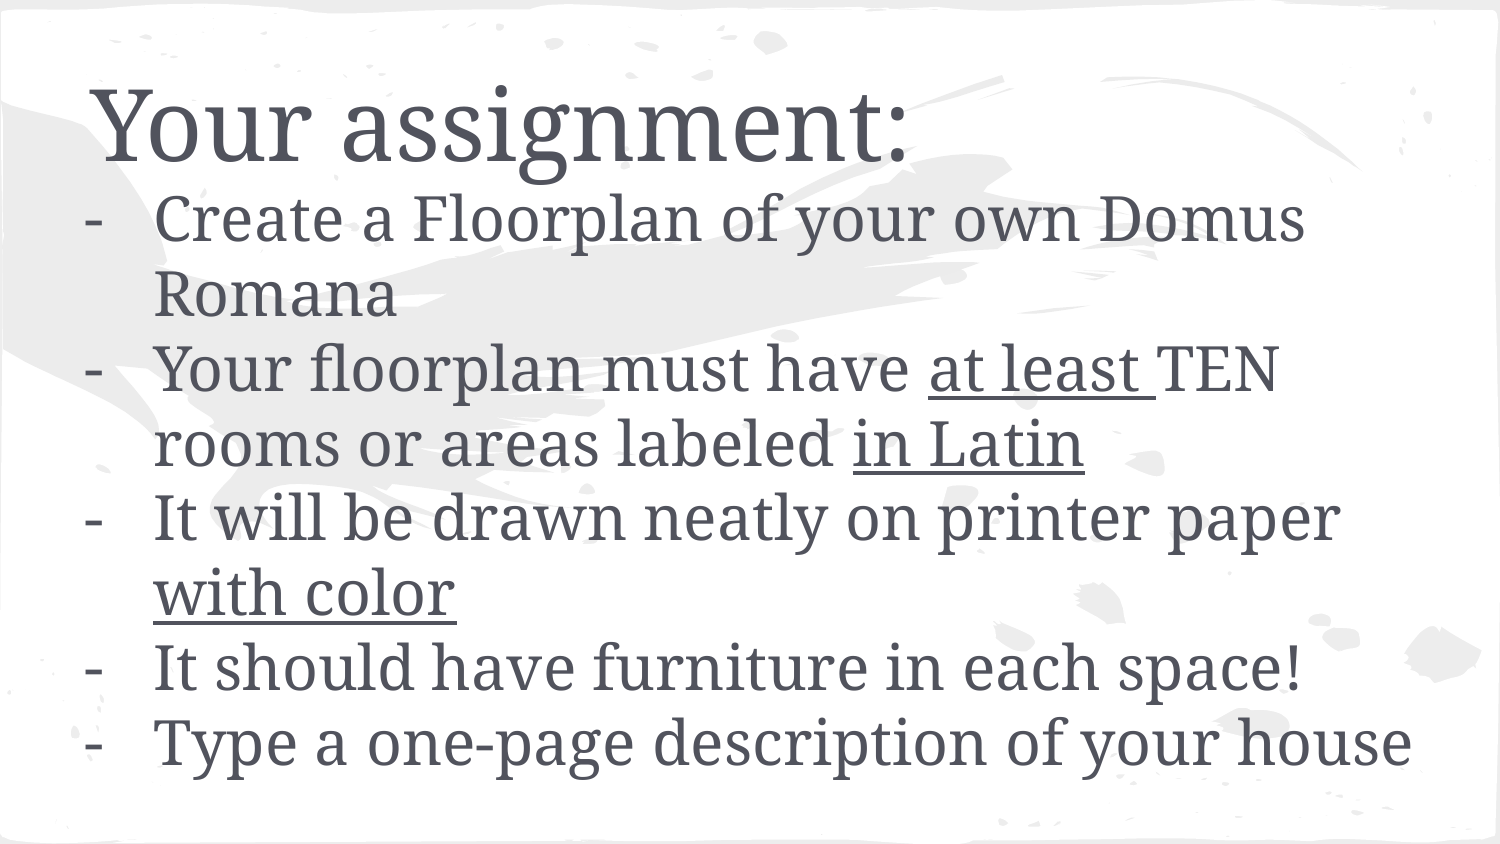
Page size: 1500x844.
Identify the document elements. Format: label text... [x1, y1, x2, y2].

list Create a Floorplan of your own Domus Romana Your floorplan must have at least TEN rooms or areas labeled in Latin It will be drawn neatly on printer paper with color It should have furniture in each space! Type a one-page description of your house [63, 163, 1464, 810]
title Your assignment: [75, 25, 1425, 163]
